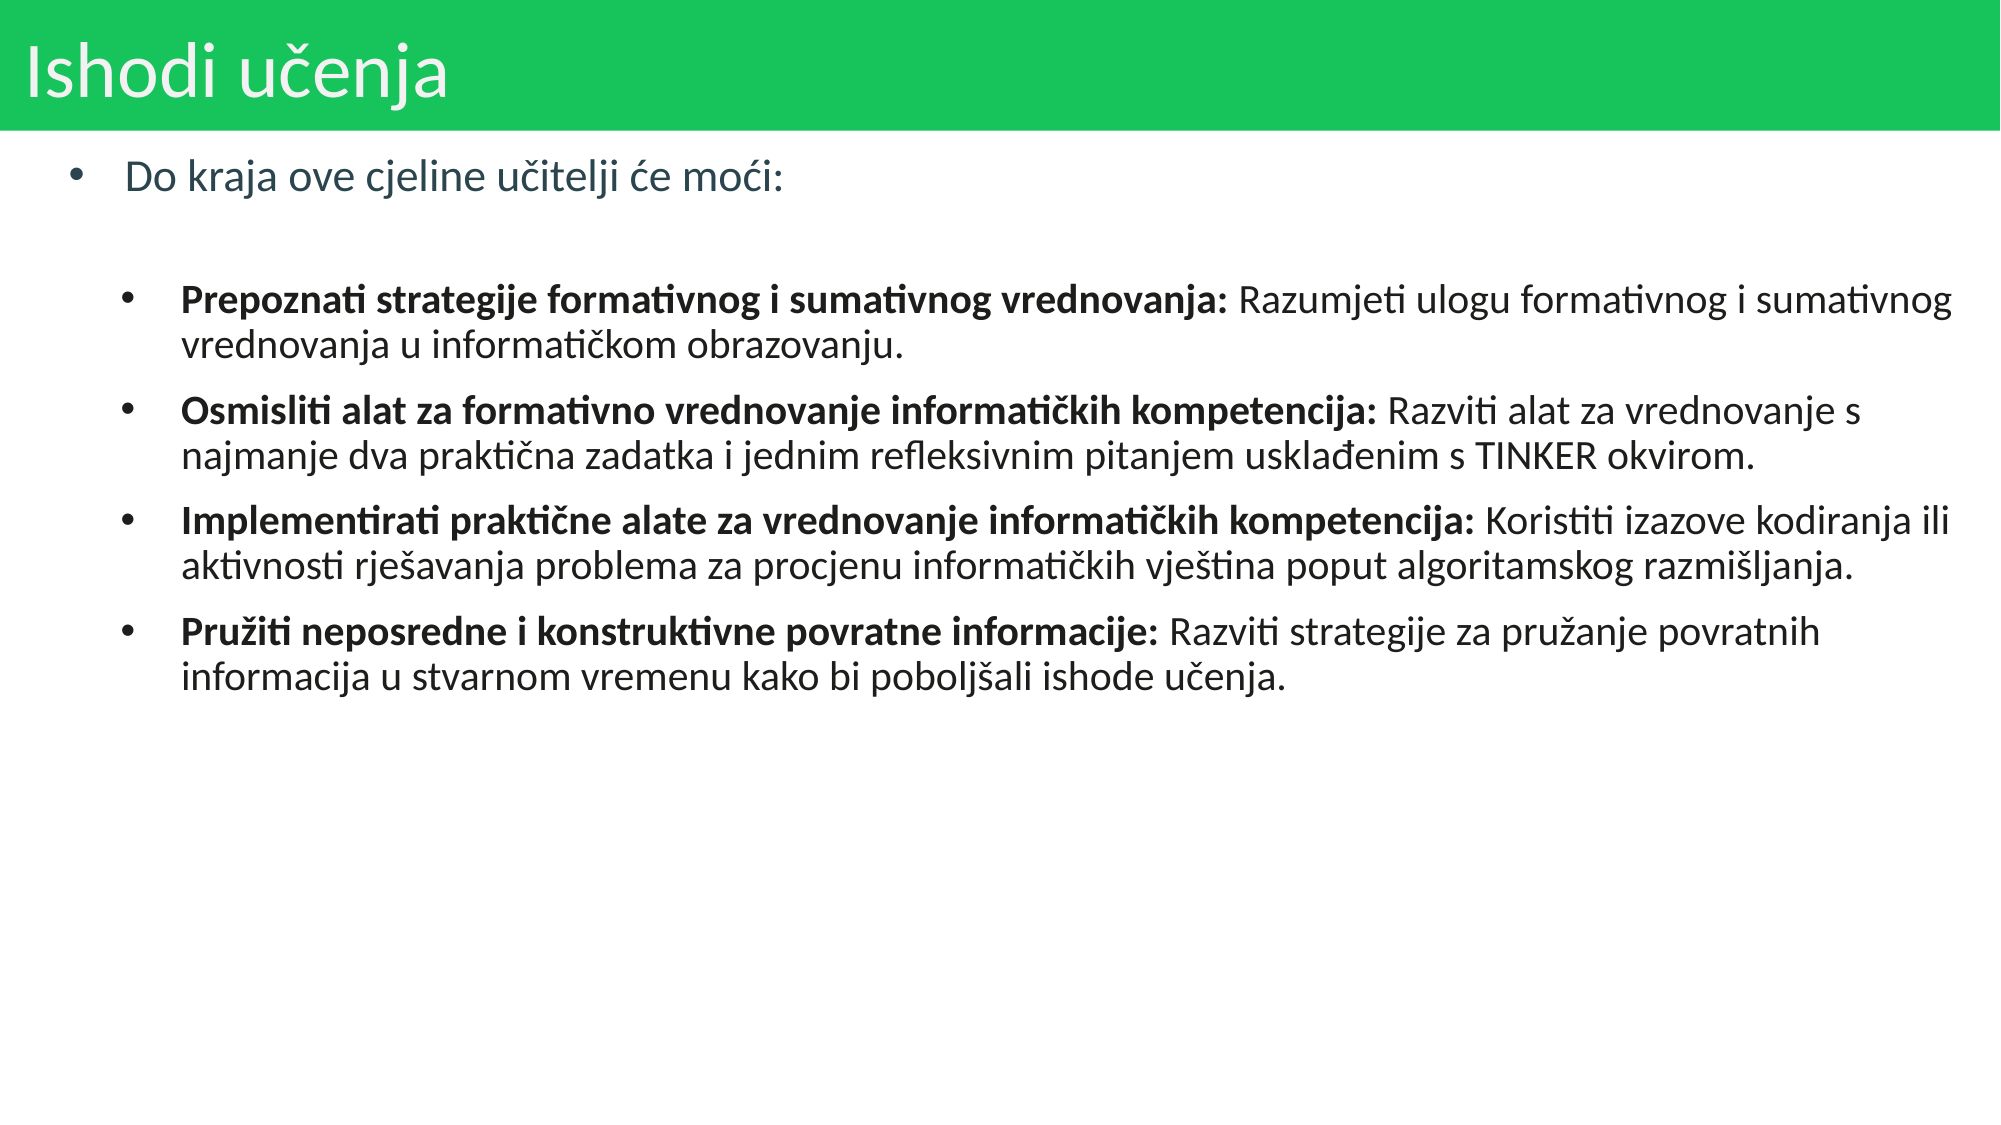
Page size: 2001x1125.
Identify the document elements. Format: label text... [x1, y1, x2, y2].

title Ishodi učenja [16, 13, 1976, 131]
list Do kraja ove cjeline učitelji će moći: Prepoznati strategije formativnog i sumativnog vrednovanja: Razumjeti ulogu formativnog i sumativnog vrednovanja u informatičkom obrazovanju. Osmisliti alat za formativno vrednovanje informatičkih kompetencija: Razviti alat za vrednovanje s najmanje dva praktična zadatka i jednim refleksivnim pitanjem usklađenim s TINKER okvirom. Implementirati praktične alate za vrednovanje informatičkih kompetencija: Koristiti izazove kodiranja ili aktivnosti rješavanja problema za procjenu informatičkih vještina poput algoritamskog razmišljanja. Pružiti neposredne i konstruktivne povratne informacije: Razviti strategije za pružanje povratnih informacija u stvarnom vremenu kako bi poboljšali ishode učenja. [16, 144, 1976, 1108]
